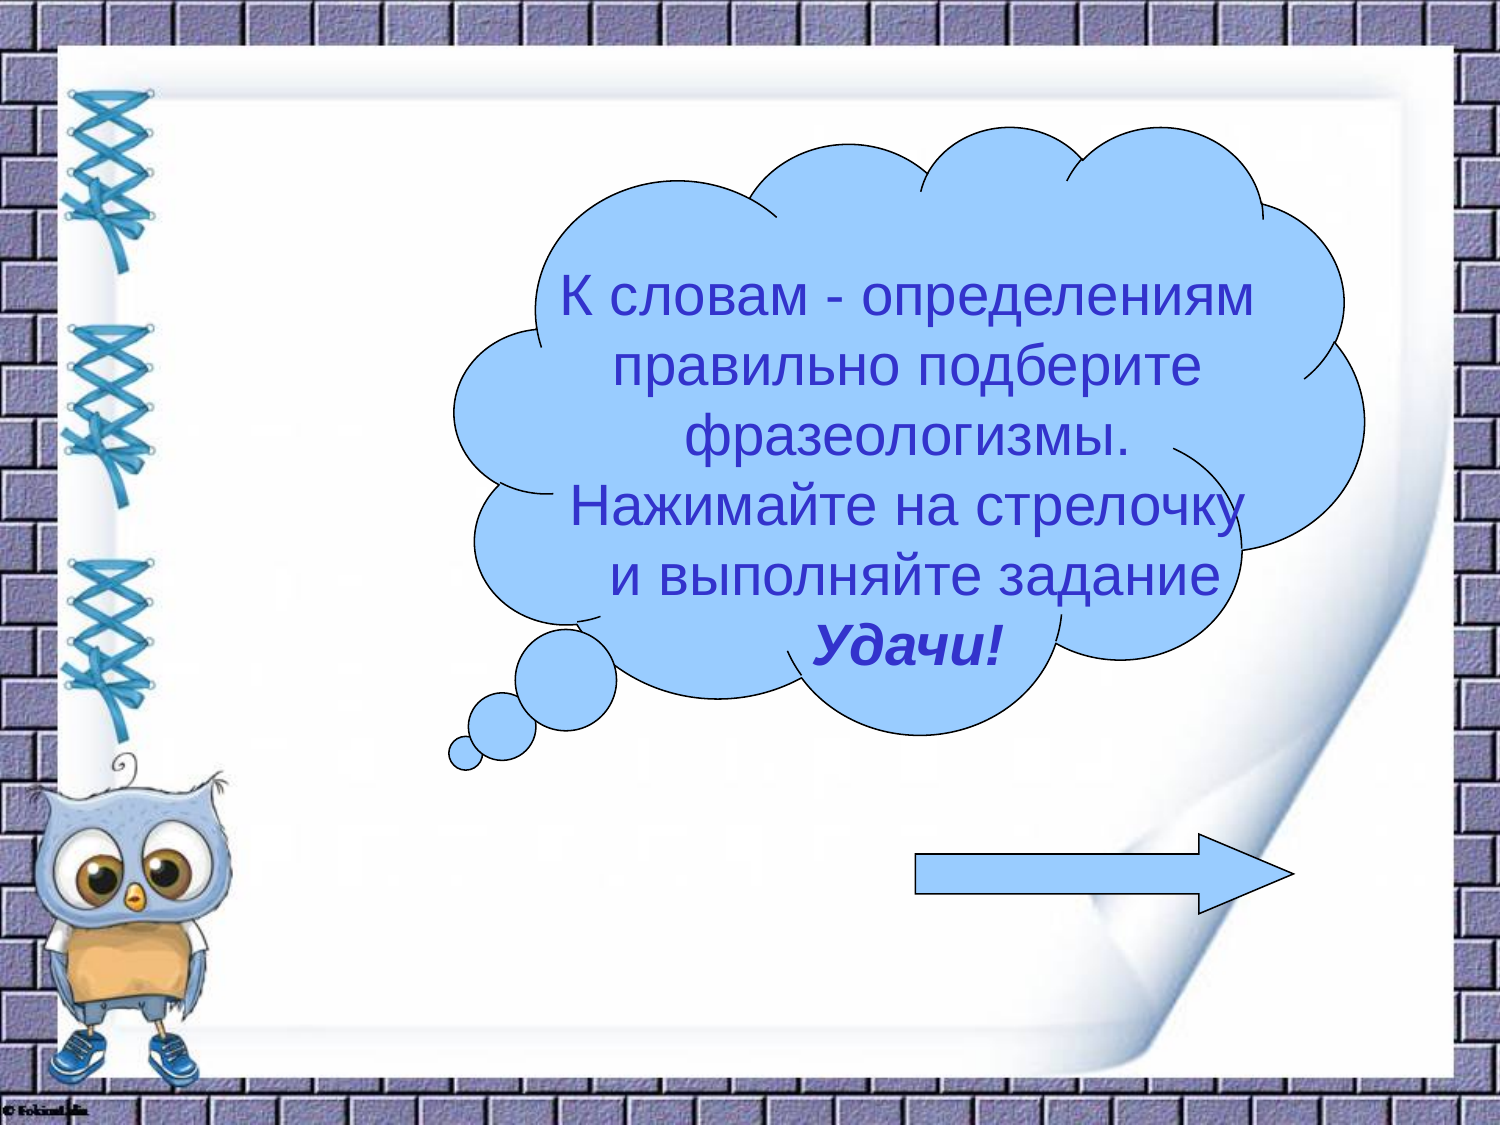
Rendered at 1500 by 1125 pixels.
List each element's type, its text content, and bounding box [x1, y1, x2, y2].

text_box [448, 634, 617, 771]
picture [0, 0, 1500, 1125]
text_box [807, 685, 1033, 736]
text_box [552, 127, 1365, 544]
text_box [453, 265, 544, 623]
text_box [915, 834, 1294, 914]
text_box [648, 685, 787, 700]
text_box К словам - определениям правильно подберите фразеологизмы. Нажимайте на стрелочку и выполняйте задание Удачи! [544, 249, 1271, 685]
